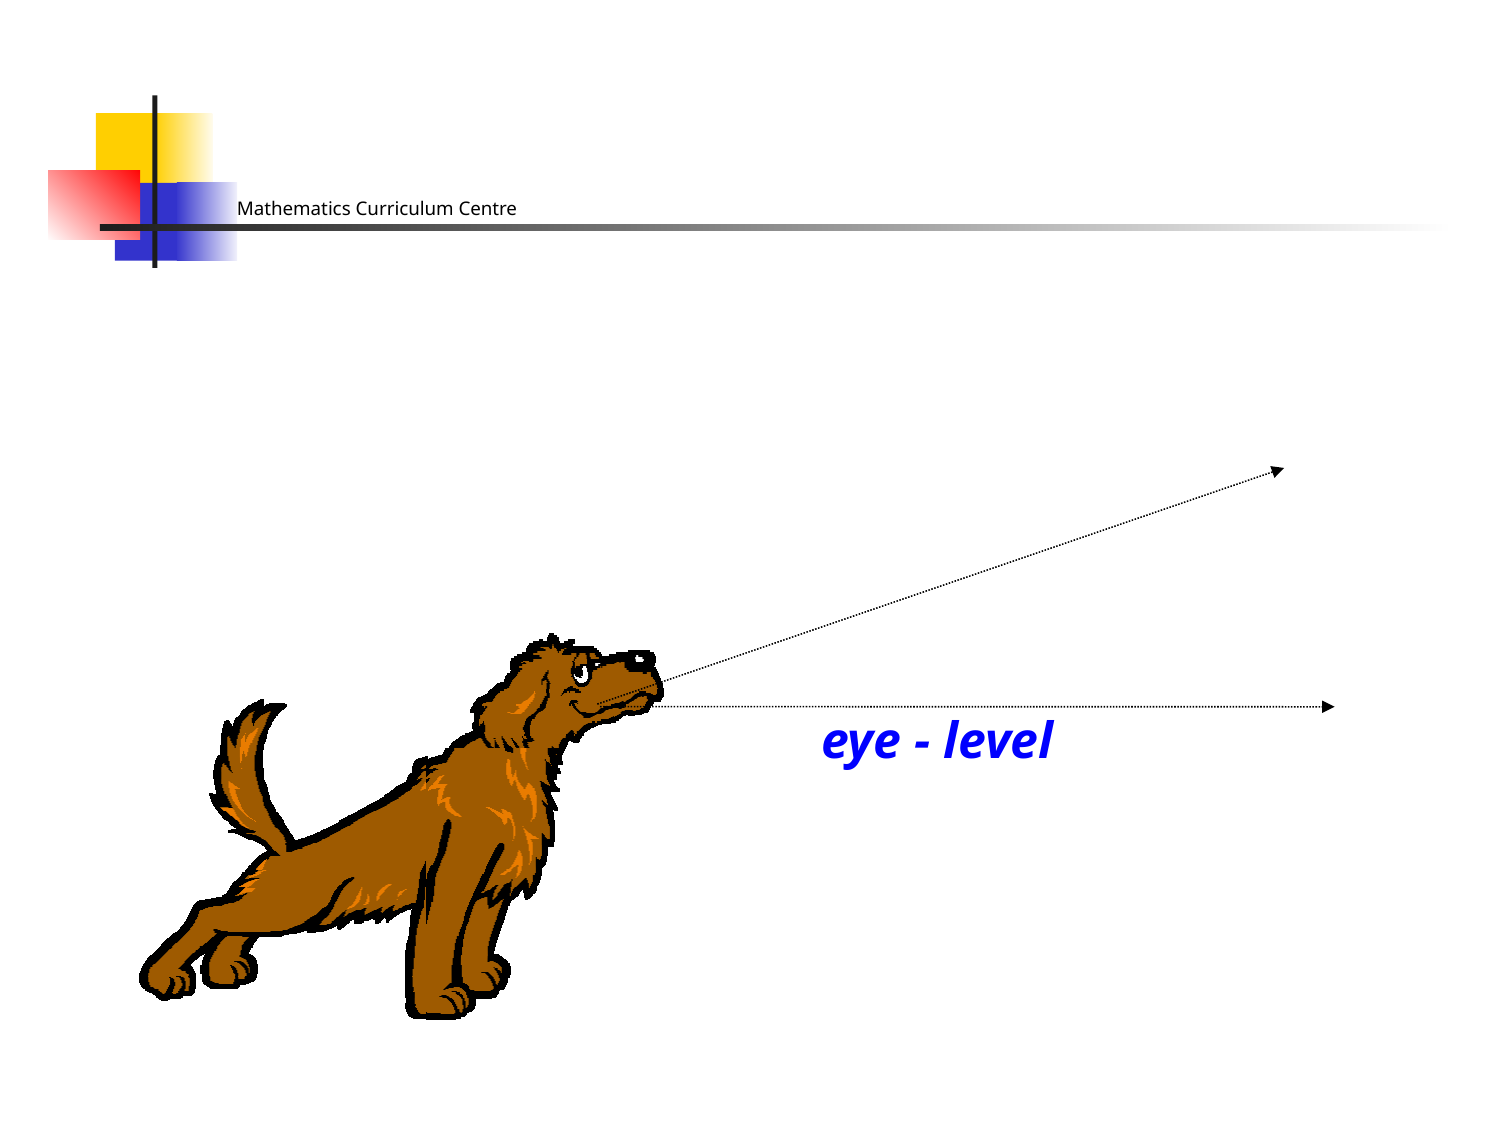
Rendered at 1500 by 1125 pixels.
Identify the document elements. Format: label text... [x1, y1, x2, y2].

text_box [1322, 700, 1335, 713]
text_box eye - level [806, 700, 1069, 776]
text_box [1235, 466, 1285, 485]
picture [95, 494, 725, 1070]
